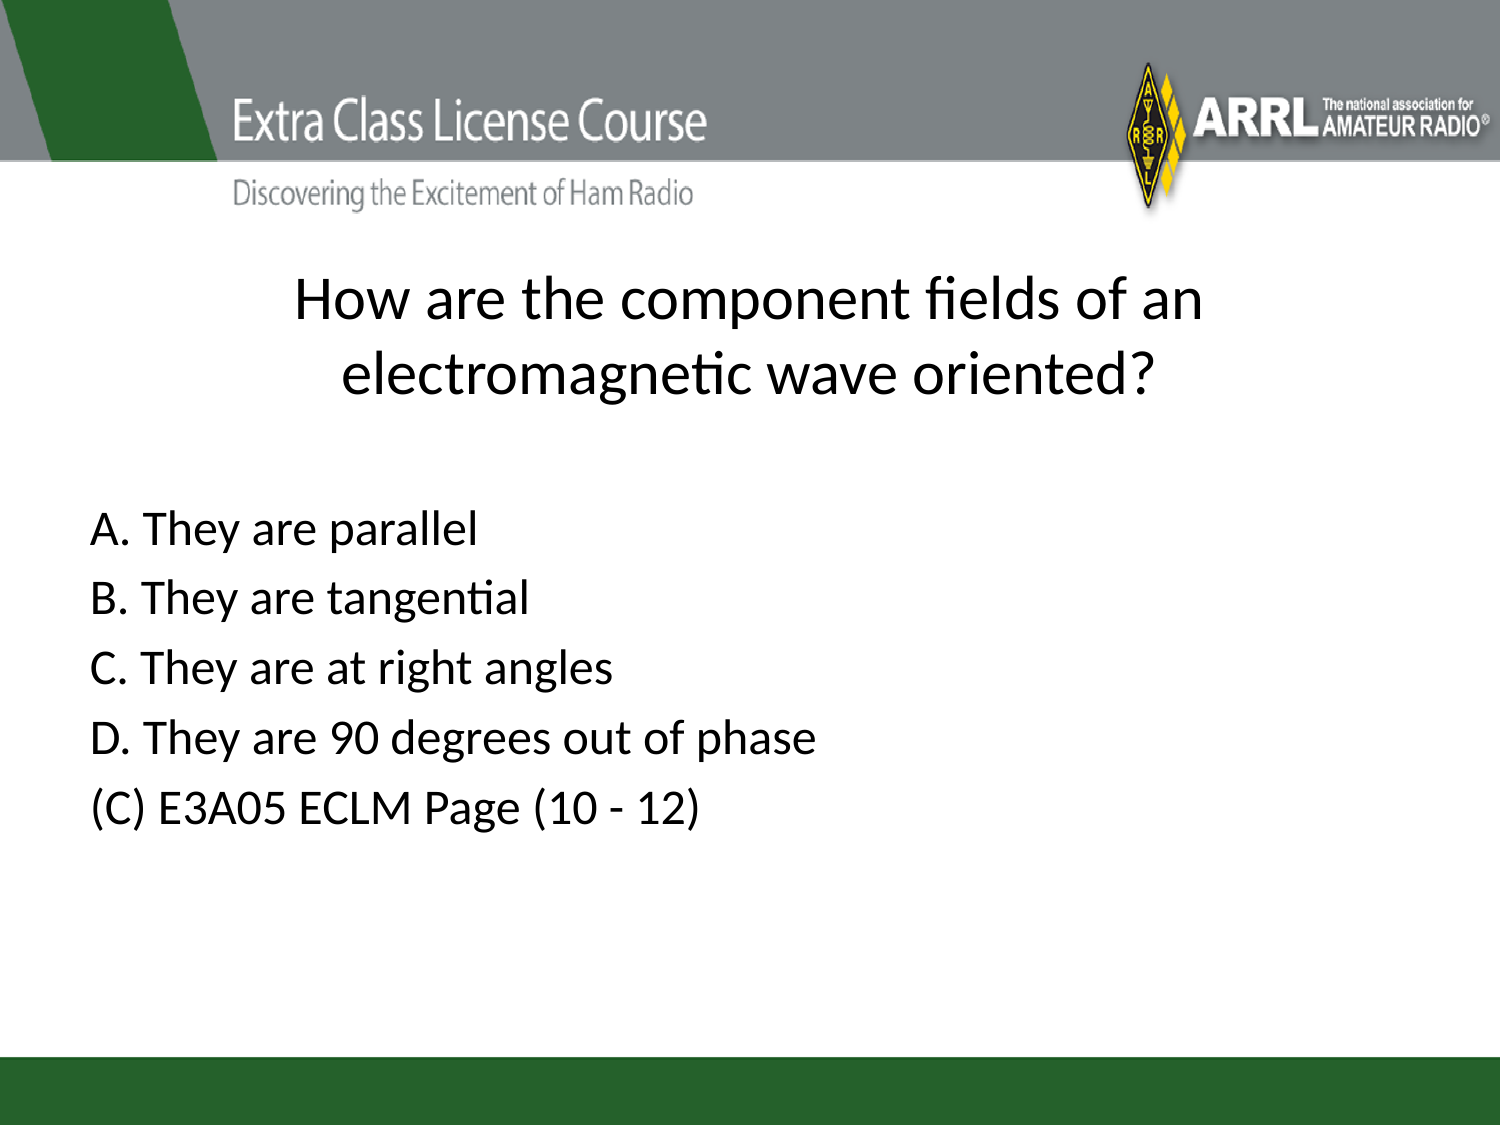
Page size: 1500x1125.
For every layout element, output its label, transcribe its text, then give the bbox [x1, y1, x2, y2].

title How are the component fields of an electromagnetic wave oriented? [75, 249, 1425, 430]
picture [0, 0, 1500, 1125]
list A. They are parallel B. They are tangential C. They are at right angles D. They are 90 degrees out of phase (C) E3A05 ECLM Page (10 - 12) [75, 487, 1425, 1005]
